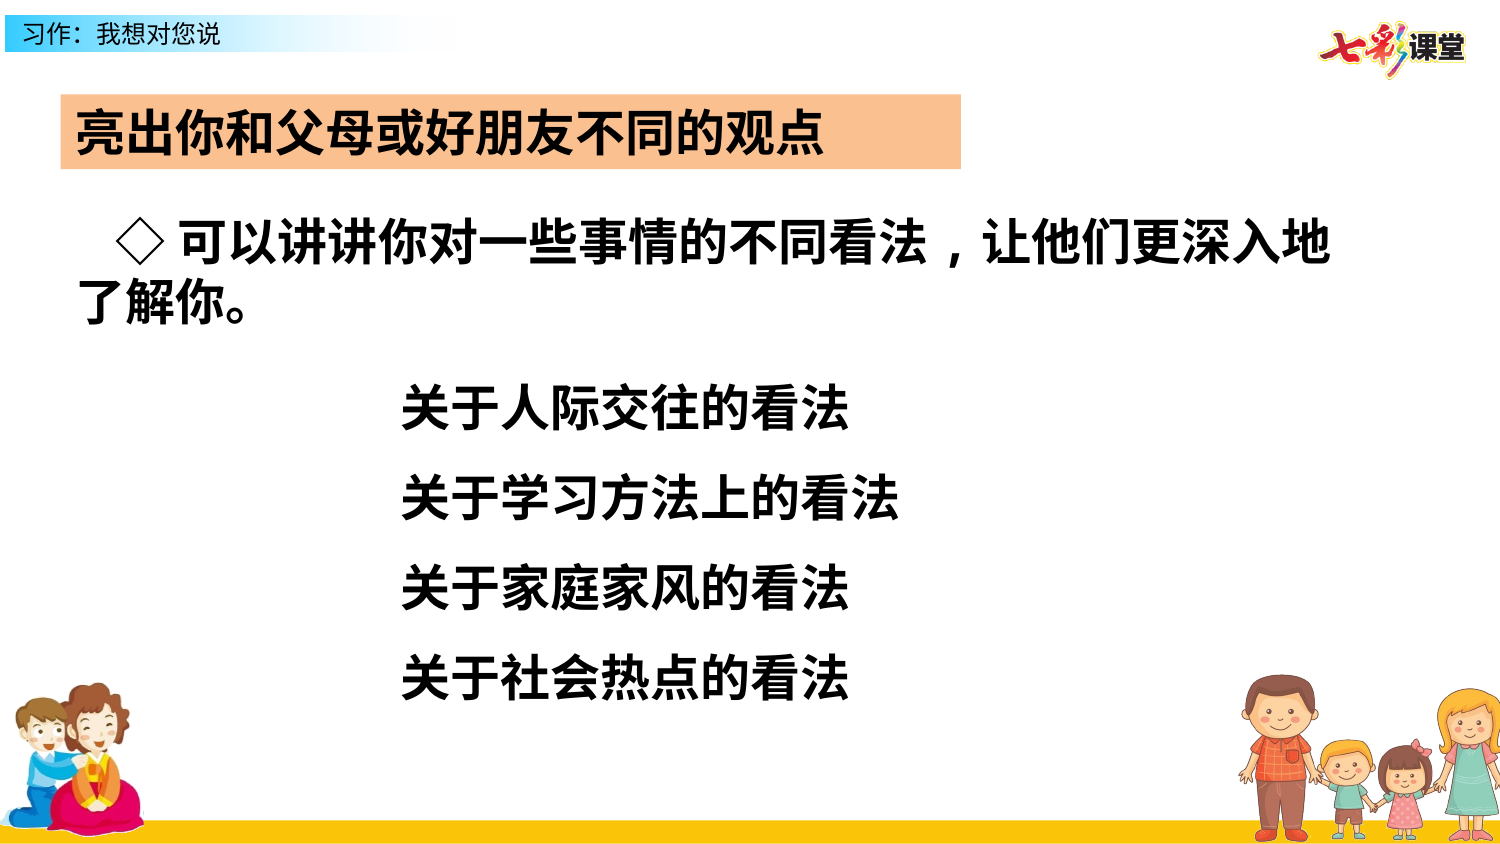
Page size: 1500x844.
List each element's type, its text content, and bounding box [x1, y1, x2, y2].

text_box 亮出你和父母或好朋友不同的观点 [60, 94, 961, 170]
picture [1226, 608, 1500, 844]
text_box ◇可以讲讲你对一些事情的不同看法,让他们更深入地了解你。 [60, 202, 1363, 338]
picture [1316, 20, 1468, 80]
picture [0, 672, 144, 844]
text_box 关于人际交往的看法 关于学习方法上的看法 关于家庭家风的看法 关于社会热点的看法 [386, 338, 1148, 714]
